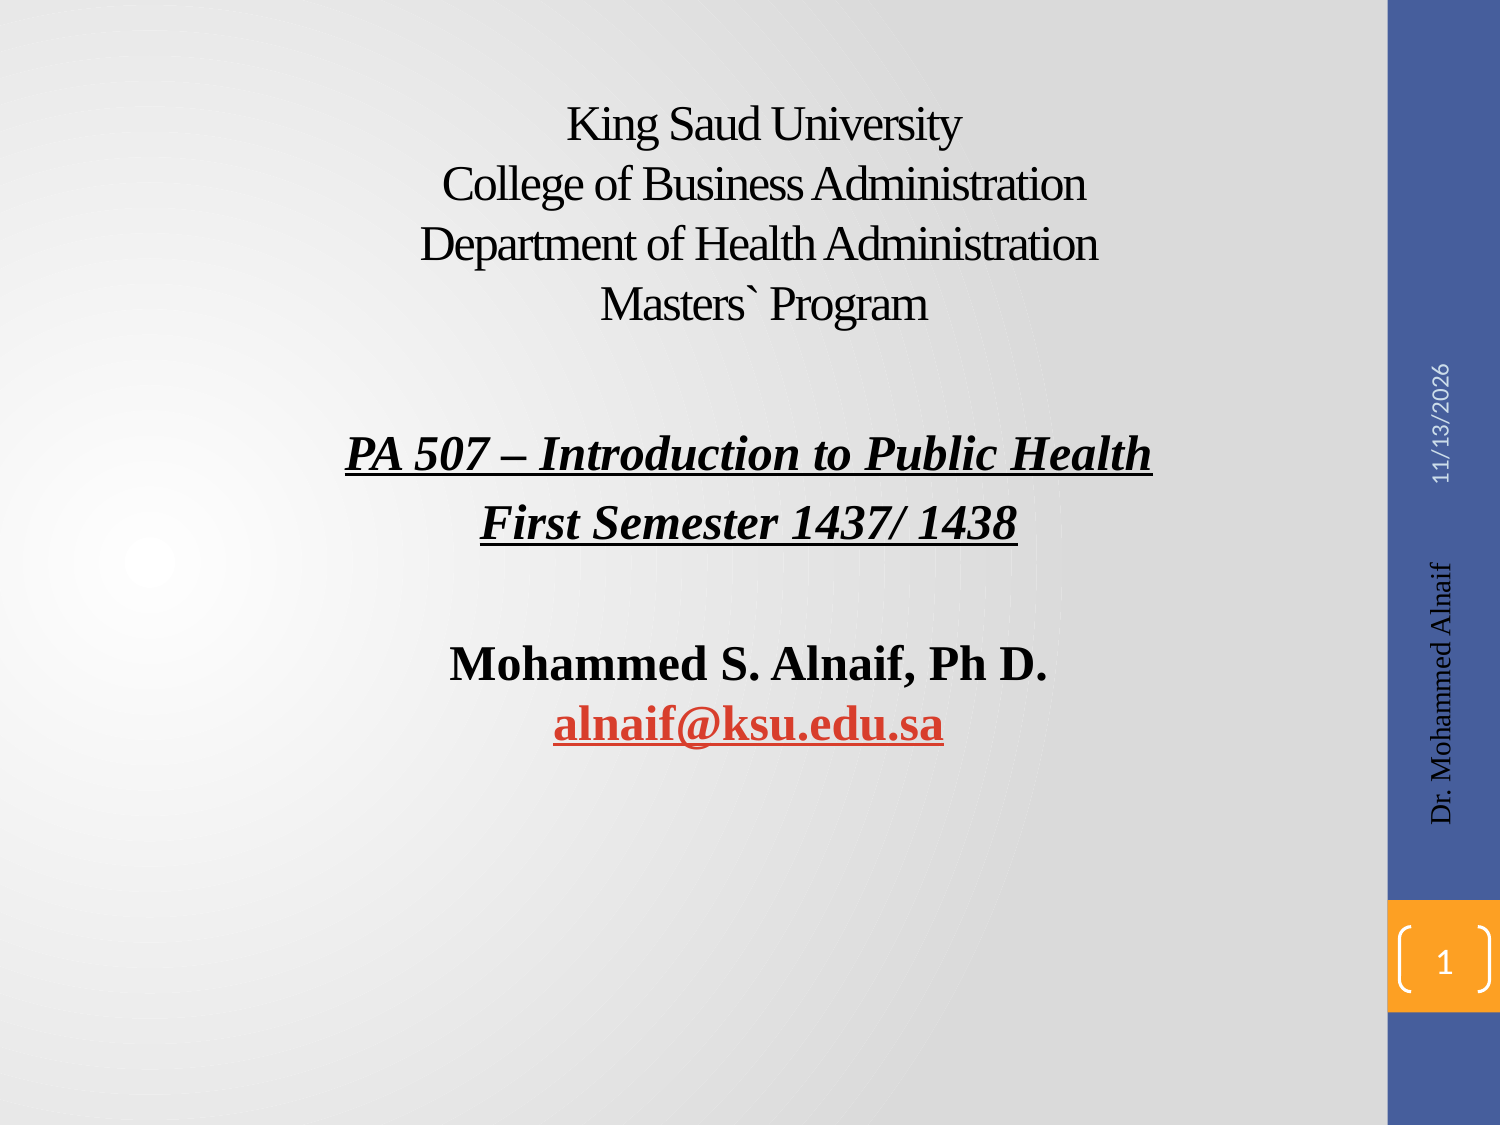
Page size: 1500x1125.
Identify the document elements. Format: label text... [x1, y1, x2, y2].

title King Saud University College of Business Administration Department of Health Administration Masters` Program [112, 66, 1388, 338]
slide_number 1 [1397, 925, 1492, 994]
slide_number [1408, 100, 1469, 500]
subtitle PA 507 – Introduction to Public Health First Semester 1437/ 1438 Mohammed S. Alnaif, Ph D. alnaif@ksu.edu.sa [147, 412, 1350, 925]
footer Dr. Mohammed Alnaif [1408, 500, 1469, 889]
